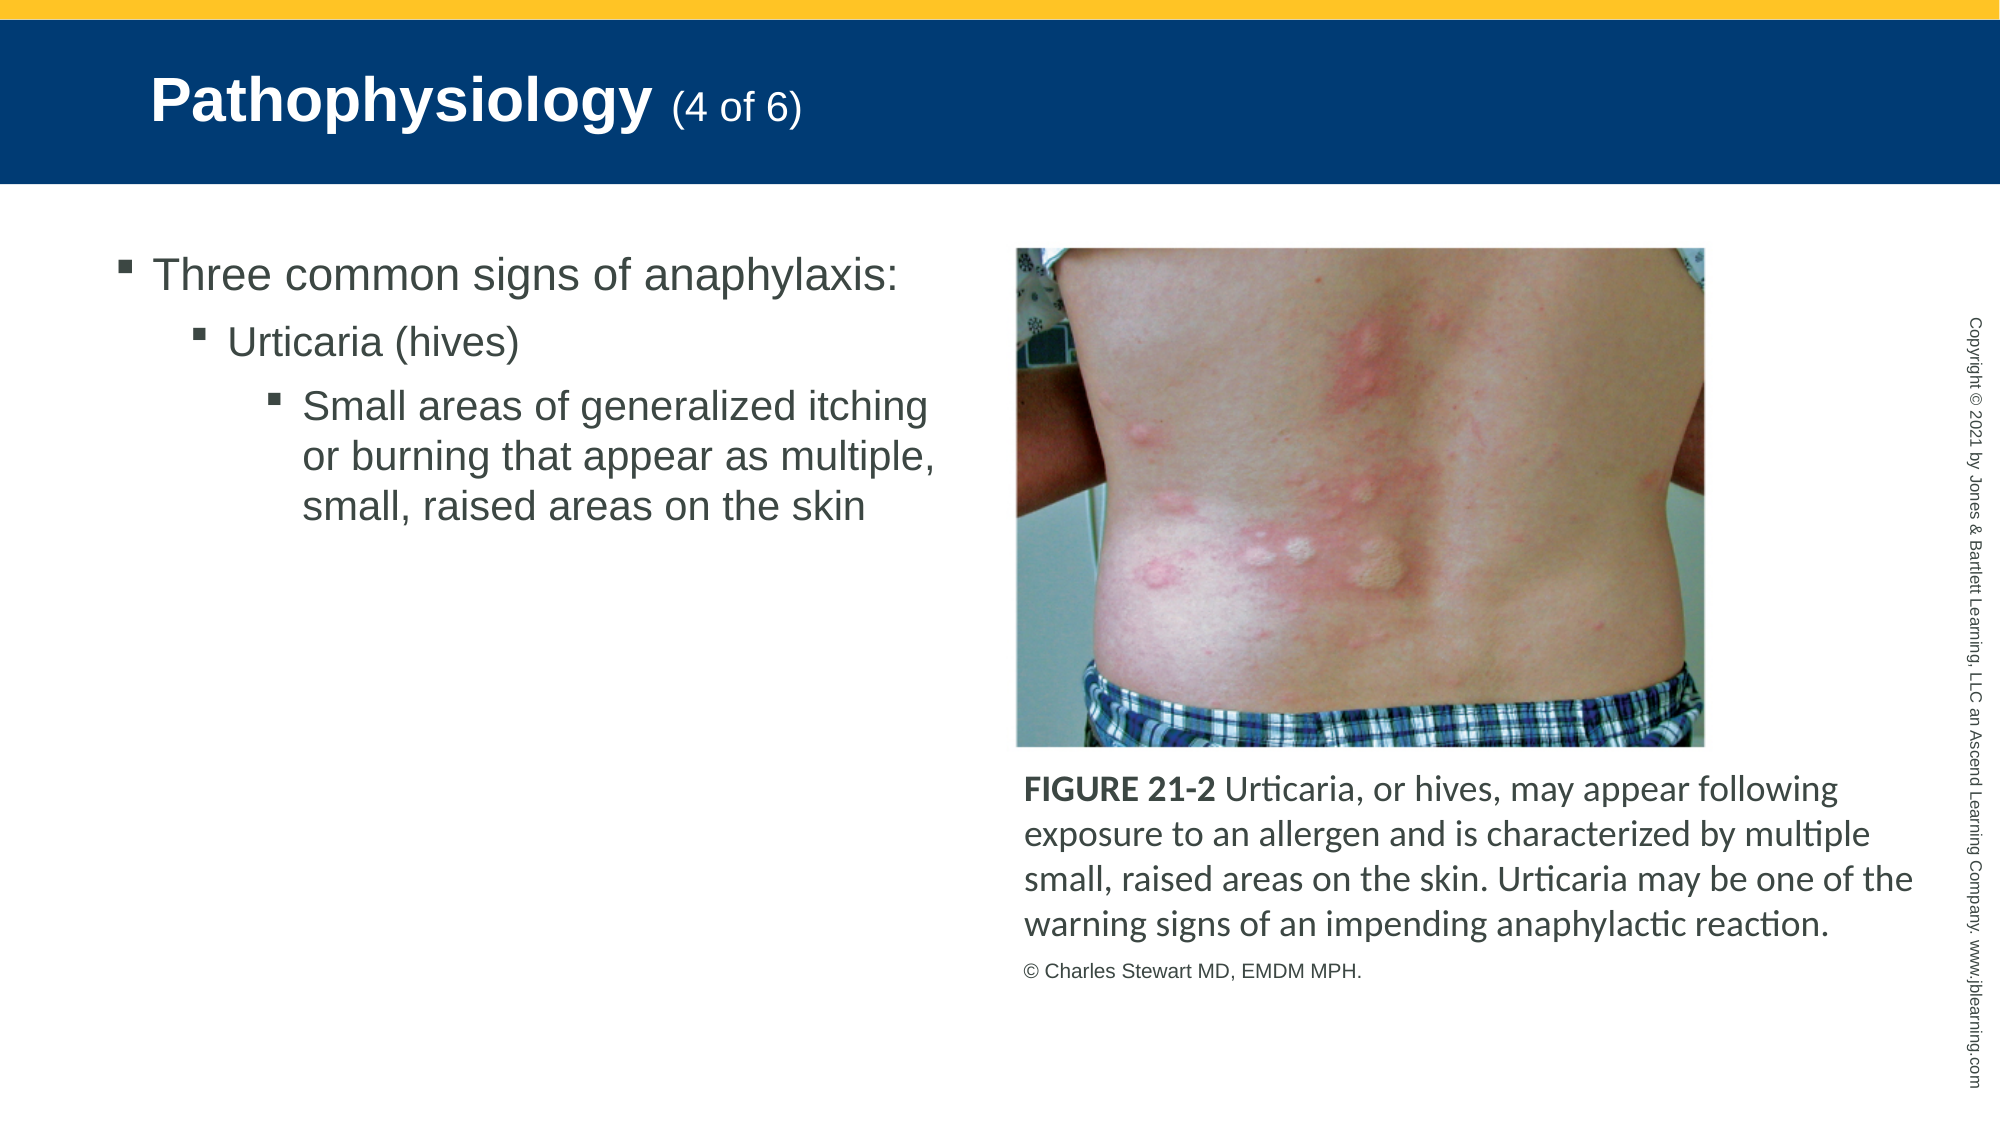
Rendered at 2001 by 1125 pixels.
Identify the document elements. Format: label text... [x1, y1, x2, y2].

text_box © Charles Stewart MD, EMDM MPH. [1008, 949, 1378, 990]
picture [1006, 241, 1713, 756]
list Three common signs of anaphylaxis: Urticaria (hives) Small areas of generalized itching or burning that appear as multiple, small, raised areas on the skin [99, 237, 1000, 1025]
title Pathophysiology (4 of 6) [0, 19, 2000, 185]
text_box FIGURE 21-2 Urticaria, or hives, may appear following exposure to an allergen and is characterized by multiple small, raised areas on the skin. Urticaria may be one of the warning signs of an impending anaphylactic reaction. [1009, 756, 1963, 951]
